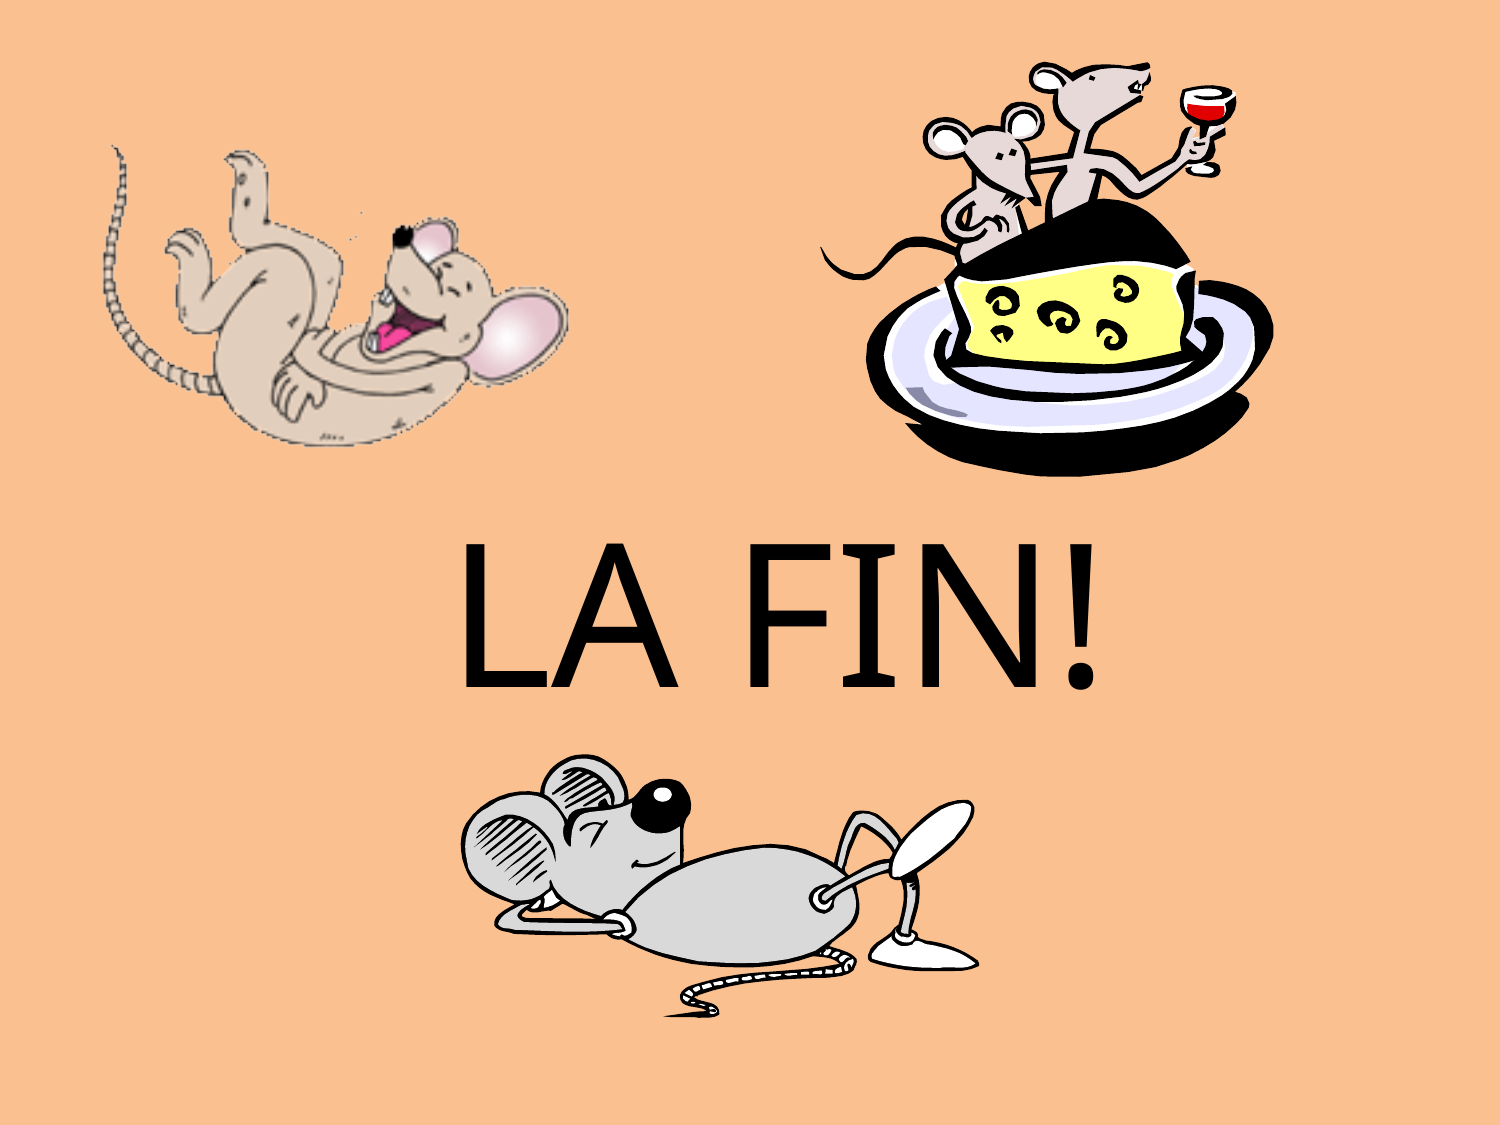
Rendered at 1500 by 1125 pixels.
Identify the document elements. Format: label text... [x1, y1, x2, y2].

picture [820, 58, 1278, 481]
picture [93, 140, 575, 456]
text_box LA FIN! [140, 480, 1416, 633]
picture [456, 749, 985, 1020]
